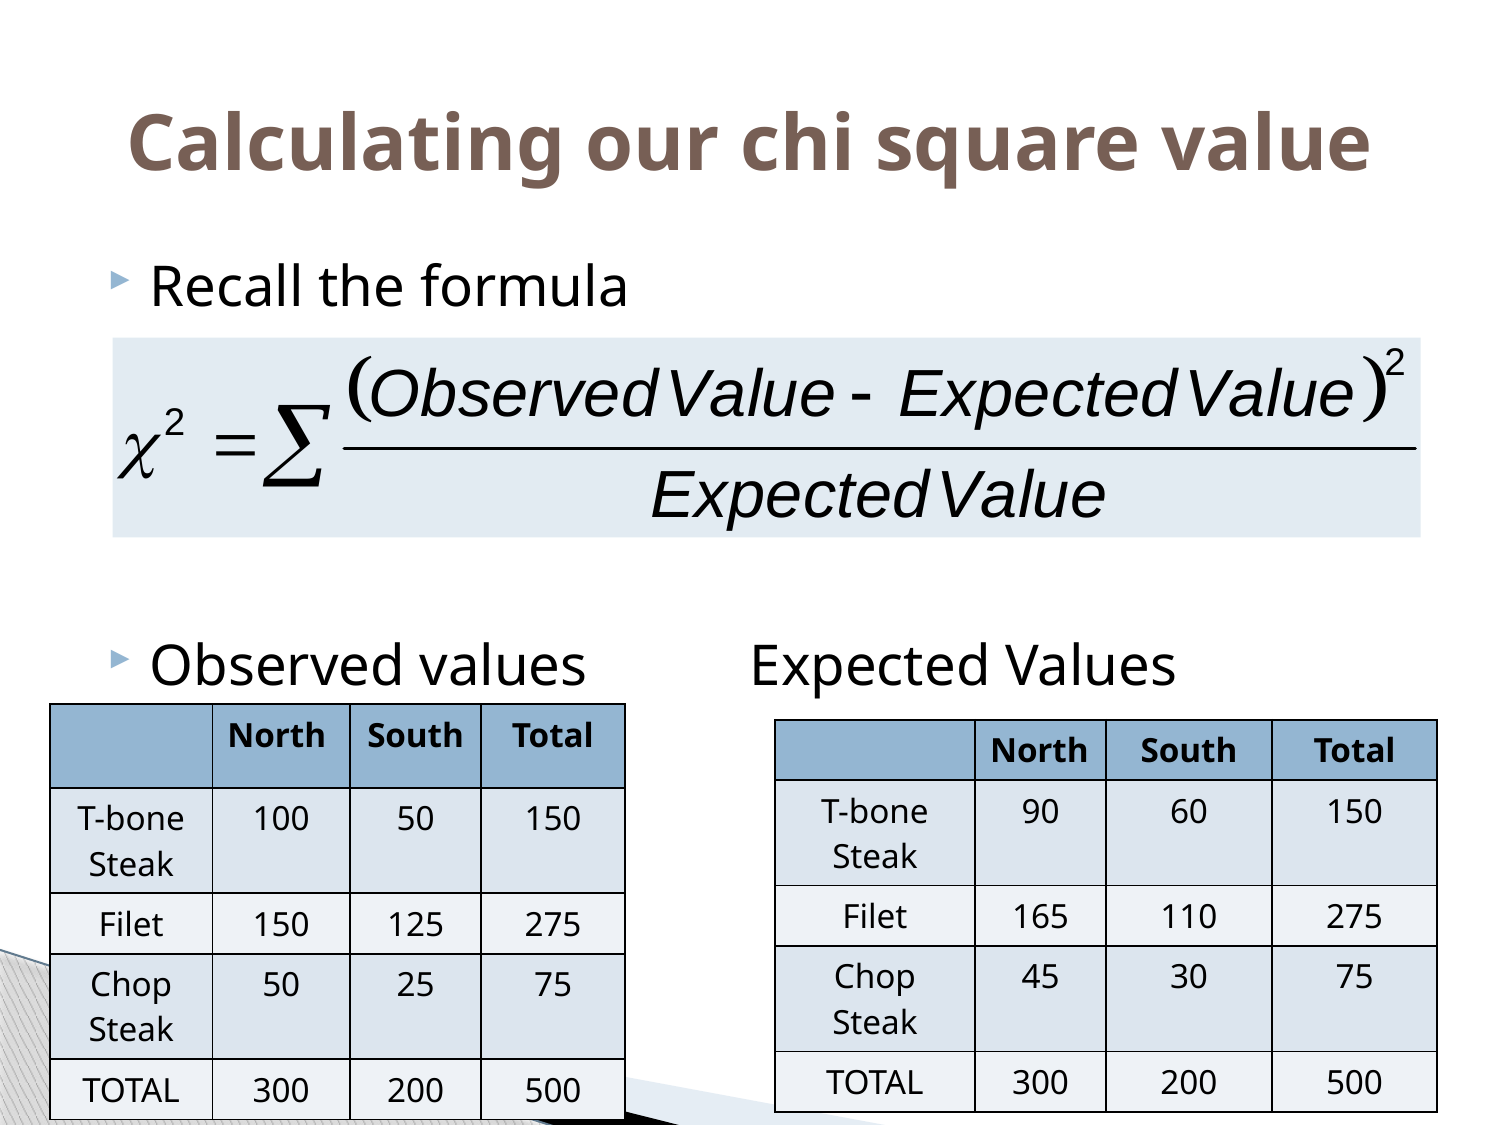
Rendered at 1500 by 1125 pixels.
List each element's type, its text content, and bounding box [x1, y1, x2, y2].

table_cell Filet [51, 894, 212, 953]
table_header [776, 721, 974, 779]
table_cell 25 [351, 955, 480, 1058]
table_cell 300 [213, 1060, 349, 1119]
table_cell T-bone Steak [776, 781, 974, 885]
table_header South [351, 705, 480, 787]
table_cell 500 [1273, 1052, 1436, 1111]
table_cell 45 [976, 947, 1105, 1051]
table_cell 50 [213, 955, 349, 1058]
table_cell 125 [351, 894, 480, 953]
table_cell 150 [213, 894, 349, 953]
table_cell TOTAL [776, 1052, 974, 1111]
table_cell 200 [1107, 1052, 1271, 1111]
table_header Total [482, 705, 624, 787]
table_cell 150 [1273, 781, 1436, 885]
table_cell Chop Steak [776, 947, 974, 1051]
table_cell 200 [351, 1060, 480, 1119]
table_cell TOTAL [51, 1060, 212, 1119]
table_cell Filet [776, 886, 974, 945]
table_cell 30 [1107, 947, 1271, 1051]
table_cell 90 [976, 781, 1105, 885]
table_header North [213, 705, 349, 787]
table_cell 75 [482, 955, 624, 1058]
table_cell 275 [1273, 886, 1436, 945]
list Recall the formula Observed values Expected Values [75, 243, 1425, 986]
title Calculating our chi square value [75, 45, 1425, 233]
table_cell 100 [213, 789, 349, 892]
table_cell 275 [482, 894, 624, 953]
table_header South [1107, 721, 1271, 779]
table_cell 50 [351, 789, 480, 892]
table_header [51, 705, 212, 787]
table_cell 165 [976, 886, 1105, 945]
table_cell 500 [482, 1060, 624, 1119]
table_header Total [1273, 721, 1436, 779]
table_cell Chop Steak [51, 955, 212, 1058]
table_cell T-bone Steak [51, 789, 212, 892]
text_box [112, 337, 1421, 538]
table_cell 110 [1107, 886, 1271, 945]
table_cell 150 [482, 789, 624, 892]
table_cell 300 [976, 1052, 1105, 1111]
table_cell 75 [1273, 947, 1436, 1051]
table_cell 60 [1107, 781, 1271, 885]
table_header North [976, 721, 1105, 779]
